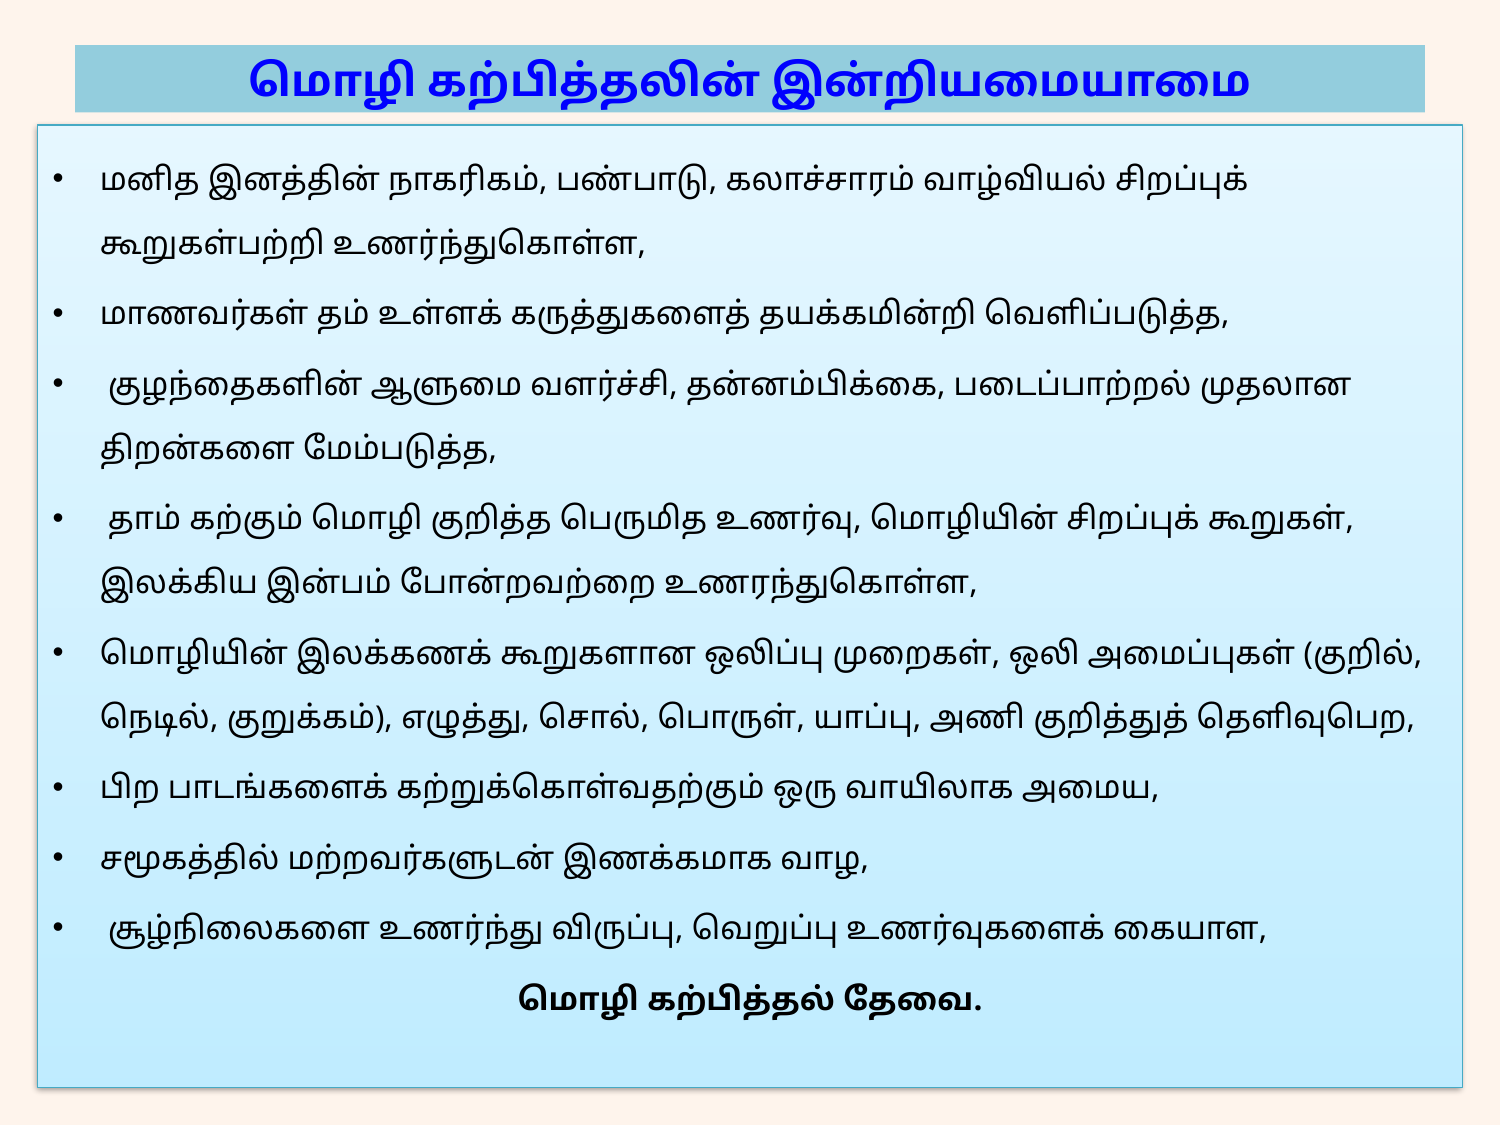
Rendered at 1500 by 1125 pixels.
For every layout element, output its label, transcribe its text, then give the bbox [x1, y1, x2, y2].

title மொழி கற்பித்தலின் இன்றியமையாமை [75, 45, 1425, 113]
list மனித இனத்தின் நாகரிகம், பண்பாடு, கலாச்சாரம் வாழ்வியல் சிறப்புக் கூறுகள்பற்றி உணர்ந்துகொள்ள, மாணவர்கள் தம் உள்ளக் கருத்துகளைத் தயக்கமின்றி வெளிப்படுத்த, குழந்தைகளின் ஆளுமை வளர்ச்சி, தன்னம்பிக்கை, படைப்பாற்றல் முதலான திறன்களை மேம்படுத்த, தாம் கற்கும் மொழி குறித்த பெருமித உணர்வு, மொழியின் சிறப்புக் கூறுகள், இலக்கிய இன்பம் போன்றவற்றை உணரந்துகொள்ள, மொழியின் இலக்கணக் கூறுகளான ஒலிப்பு முறைகள், ஒலி அமைப்புகள் (குறில், நெடில், குறுக்கம்), எழுத்து, சொல், பொருள், யாப்பு, அணி குறித்துத் தெளிவுபெற, பிற பாடங்களைக் கற்றுக்கொள்வதற்கும் ஒரு வாயிலாக அமைய, சமூகத்தில் மற்றவர்களுடன் இணக்கமாக வாழ, சூழ்நிலைகளை உணர்ந்து விருப்பு, வெறுப்பு உணர்வுகளைக் கையாள, மொழி கற்பித்தல் தேவை. [37, 124, 1463, 1088]
